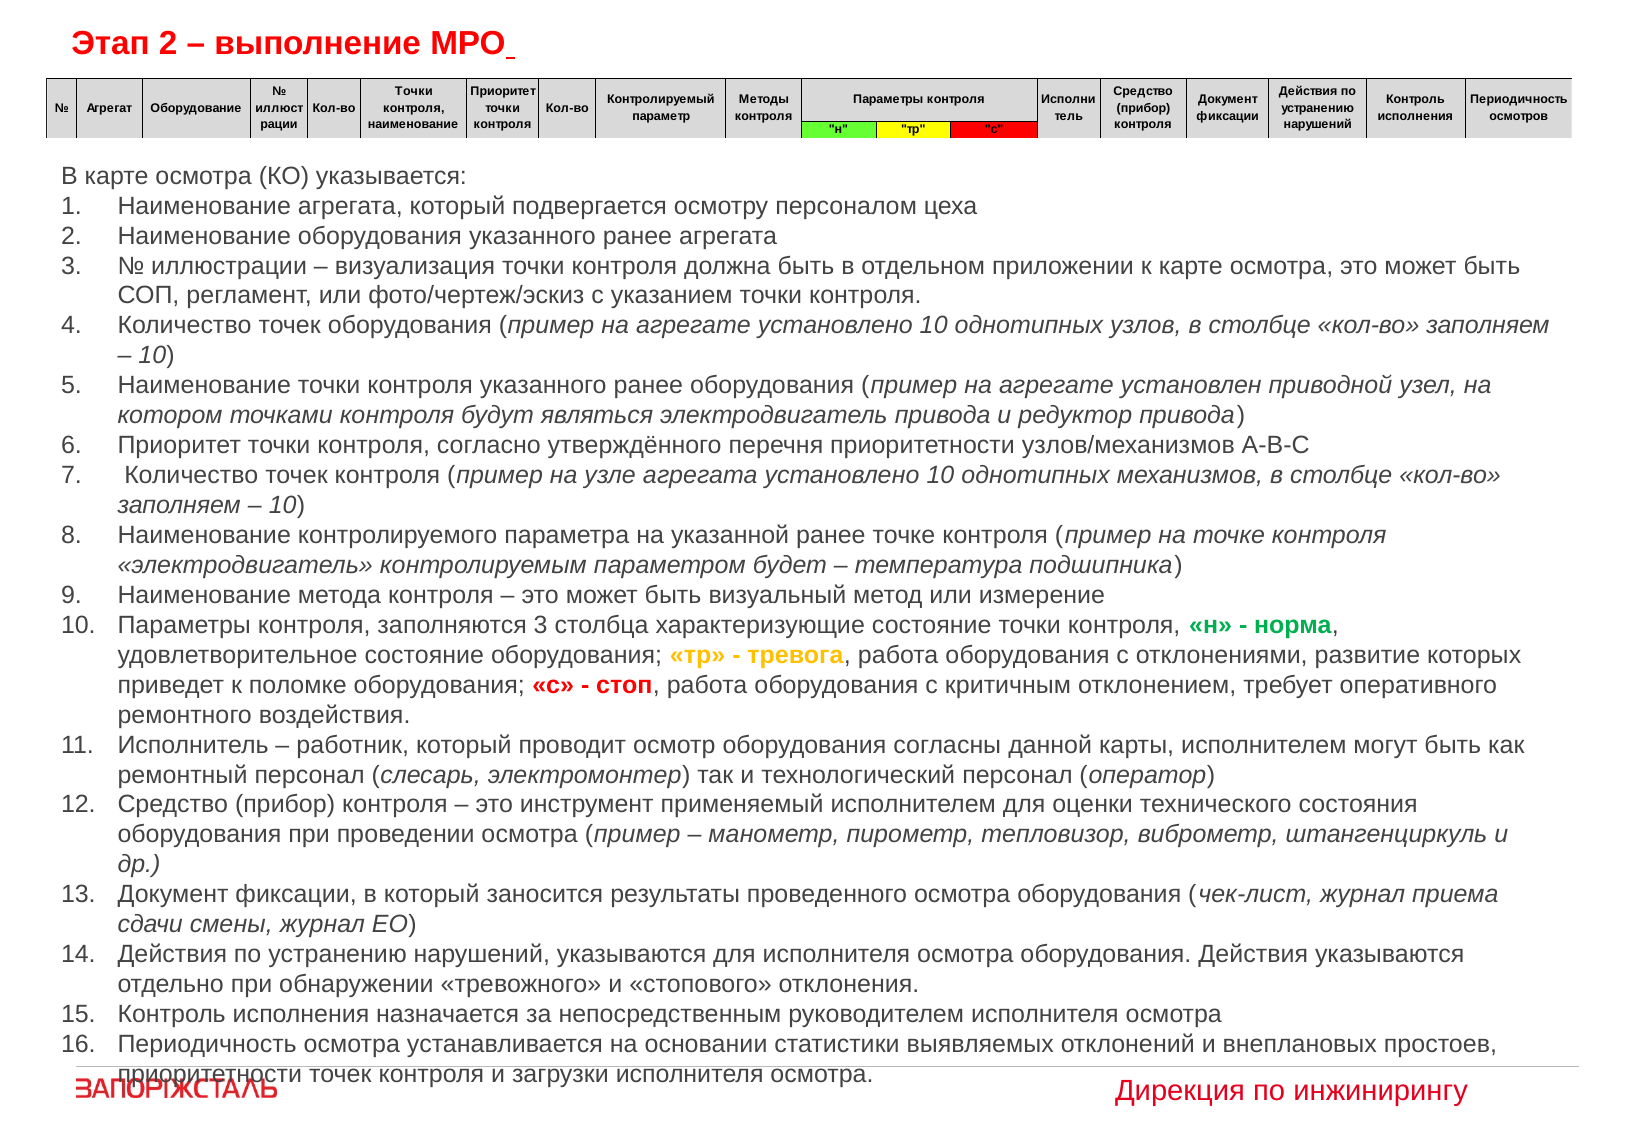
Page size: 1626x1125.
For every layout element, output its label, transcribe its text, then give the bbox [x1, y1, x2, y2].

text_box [46, 77, 1573, 139]
text_box В карте осмотра (КО) указывается: Наименование агрегата, который подвергается осмотру персоналом цеха Наименование оборудования указанного ранее агрегата № иллюстрации – визуализация точки контроля должна быть в отдельном приложении к карте осмотра, это может быть СОП, регламент, или фото/чертеж/эскиз с указанием точки контроля. Количество точек оборудования (пример на агрегате установлено 10 однотипных узлов, в столбце «кол-во» заполняем – 10) Наименование точки контроля указанного ранее оборудования (пример на агрегате установлен приводной узел, на котором точками контроля будут являться электродвигатель привода и редуктор привода) Приоритет точки контроля, согласно утверждённого перечня приоритетности узлов/механизмов А-В-С Количество точек контроля (пример на узле агрегата установлено 10 однотипных механизмов, в столбце «кол-во» заполняем – 10) Наименование контролируемого параметра на указанной ранее точке контроля (пример на точке контроля «электродвигатель» контролируемым параметром будет – температура подшипника) Наименование метода контроля – это может быть визуальный метод или измерение Параметры контроля, заполняются 3 столбца характеризующие состояние точки контроля, «н» - норма, удовлетворительное состояние оборудования; «тр» - тревога, работа оборудования с отклонениями, развитие которых приведет к поломке оборудования; «с» - стоп, работа оборудования с критичным отклонением, требует оперативного ремонтного воздействия. Исполнитель – работник, который проводит осмотр оборудования согласны данной карты, исполнителем могут быть как ремонтный персонал (слесарь, электромонтер) так и технологический персонал (оператор) Средство (прибор) контроля – это инструмент применяемый исполнителем для оценки технического состояния оборудования при проведении осмотра (пример – манометр, пирометр, тепловизор, виброметр, штангенциркуль и др.) Документ фиксации, в который заносится результаты проведенного осмотра оборудования (чек-лист, журнал приема сдачи смены, журнал ЕО) Действия по устранению нарушений, указываются для исполнителя осмотра оборудования. Действия указываются отдельно при обнаружении «тревожного» и «стопового» отклонения. Контроль исполнения назначается за непосредственным руководителем исполнителя осмотра Периодичность осмотра устанавливается на основании статистики выявляемых отклонений и внеплановых простоев, приоритетности точек контроля и загрузки исполнителя осмотра. [46, 151, 1573, 1125]
text_box Этап 2 – выполнение МРО [56, 21, 1297, 70]
